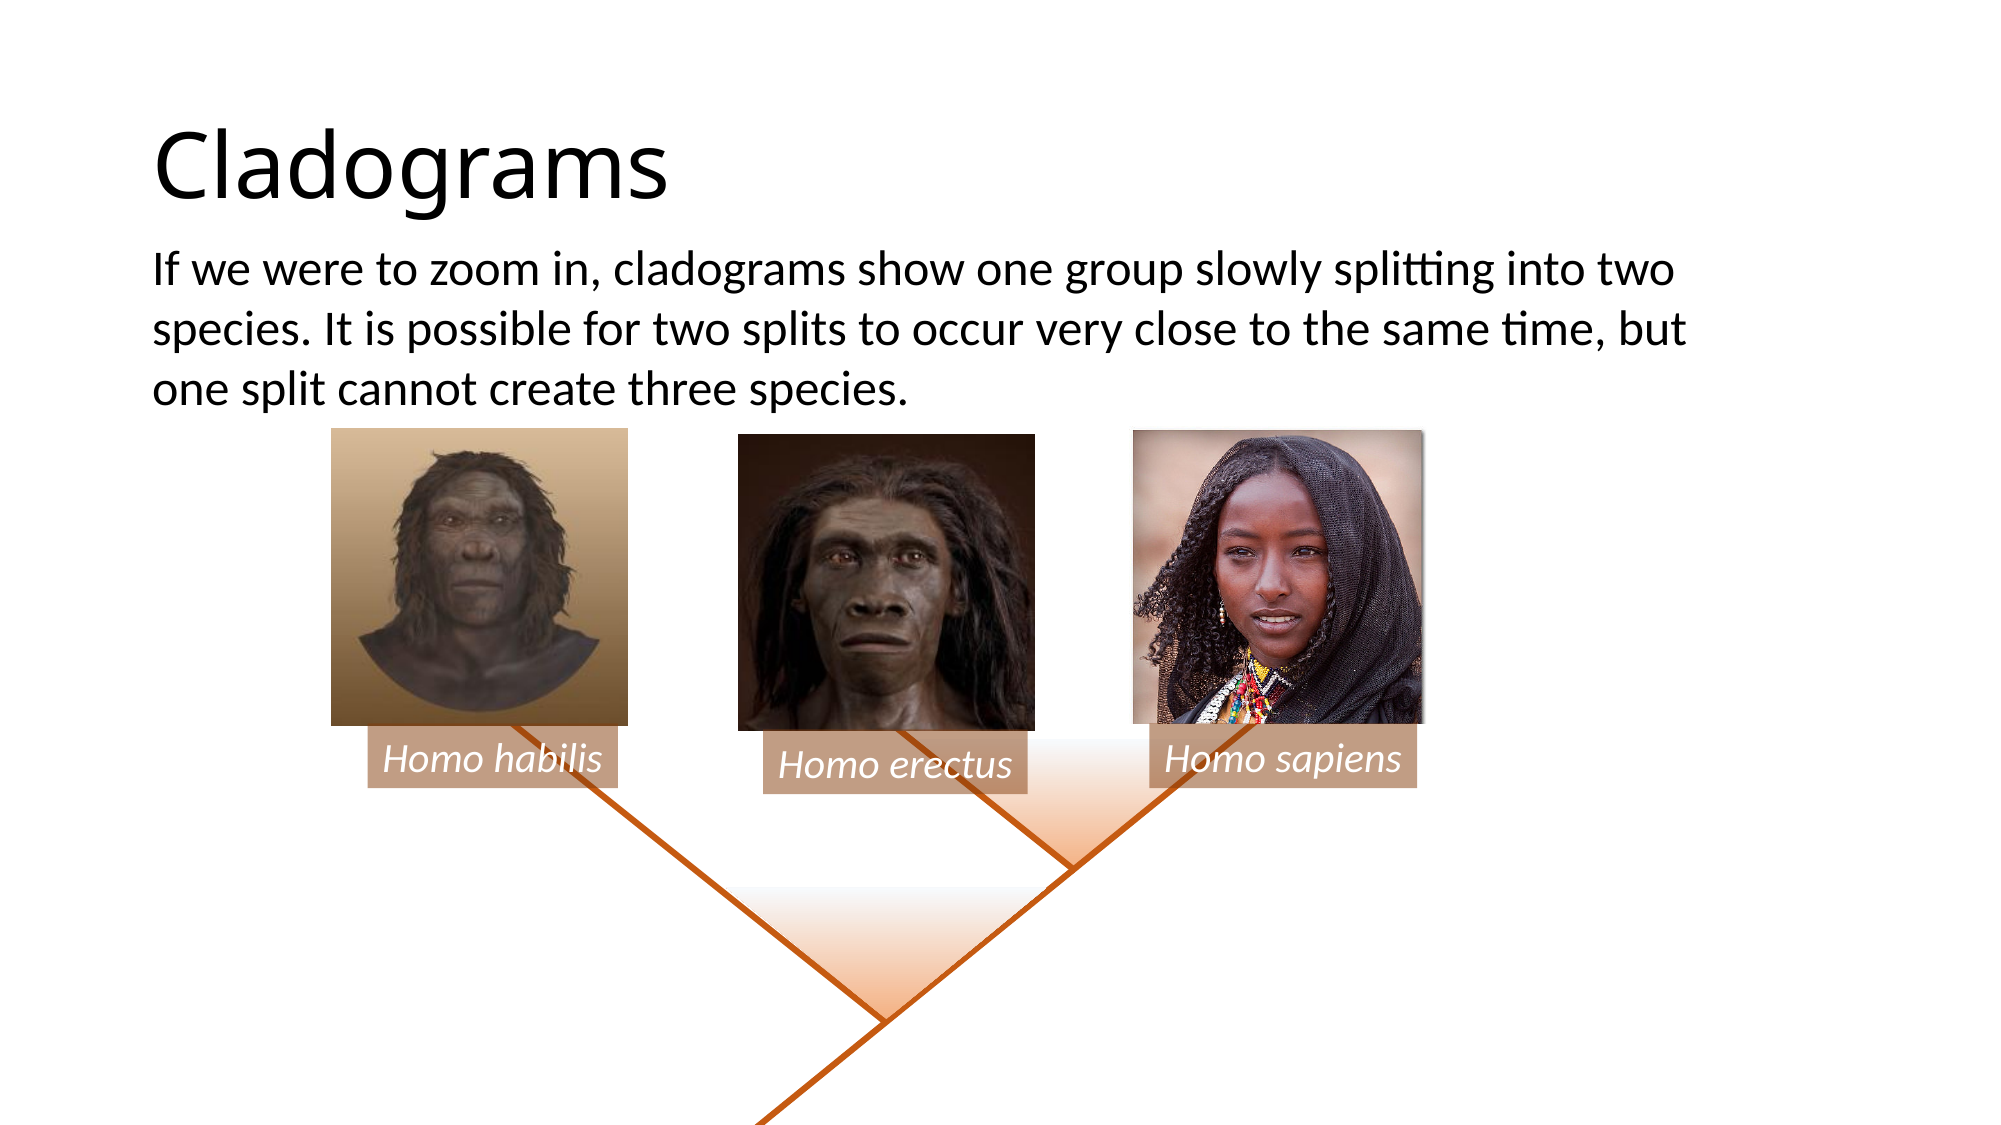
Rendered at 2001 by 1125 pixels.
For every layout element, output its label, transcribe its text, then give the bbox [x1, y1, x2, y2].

title Cladograms [137, 59, 1863, 278]
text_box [331, 425, 1427, 1125]
text_box If we were to zoom in, cladograms show one group slowly splitting into two species. It is possible for two splits to occur very close to the same time, but one split cannot create three species. [137, 278, 1761, 424]
